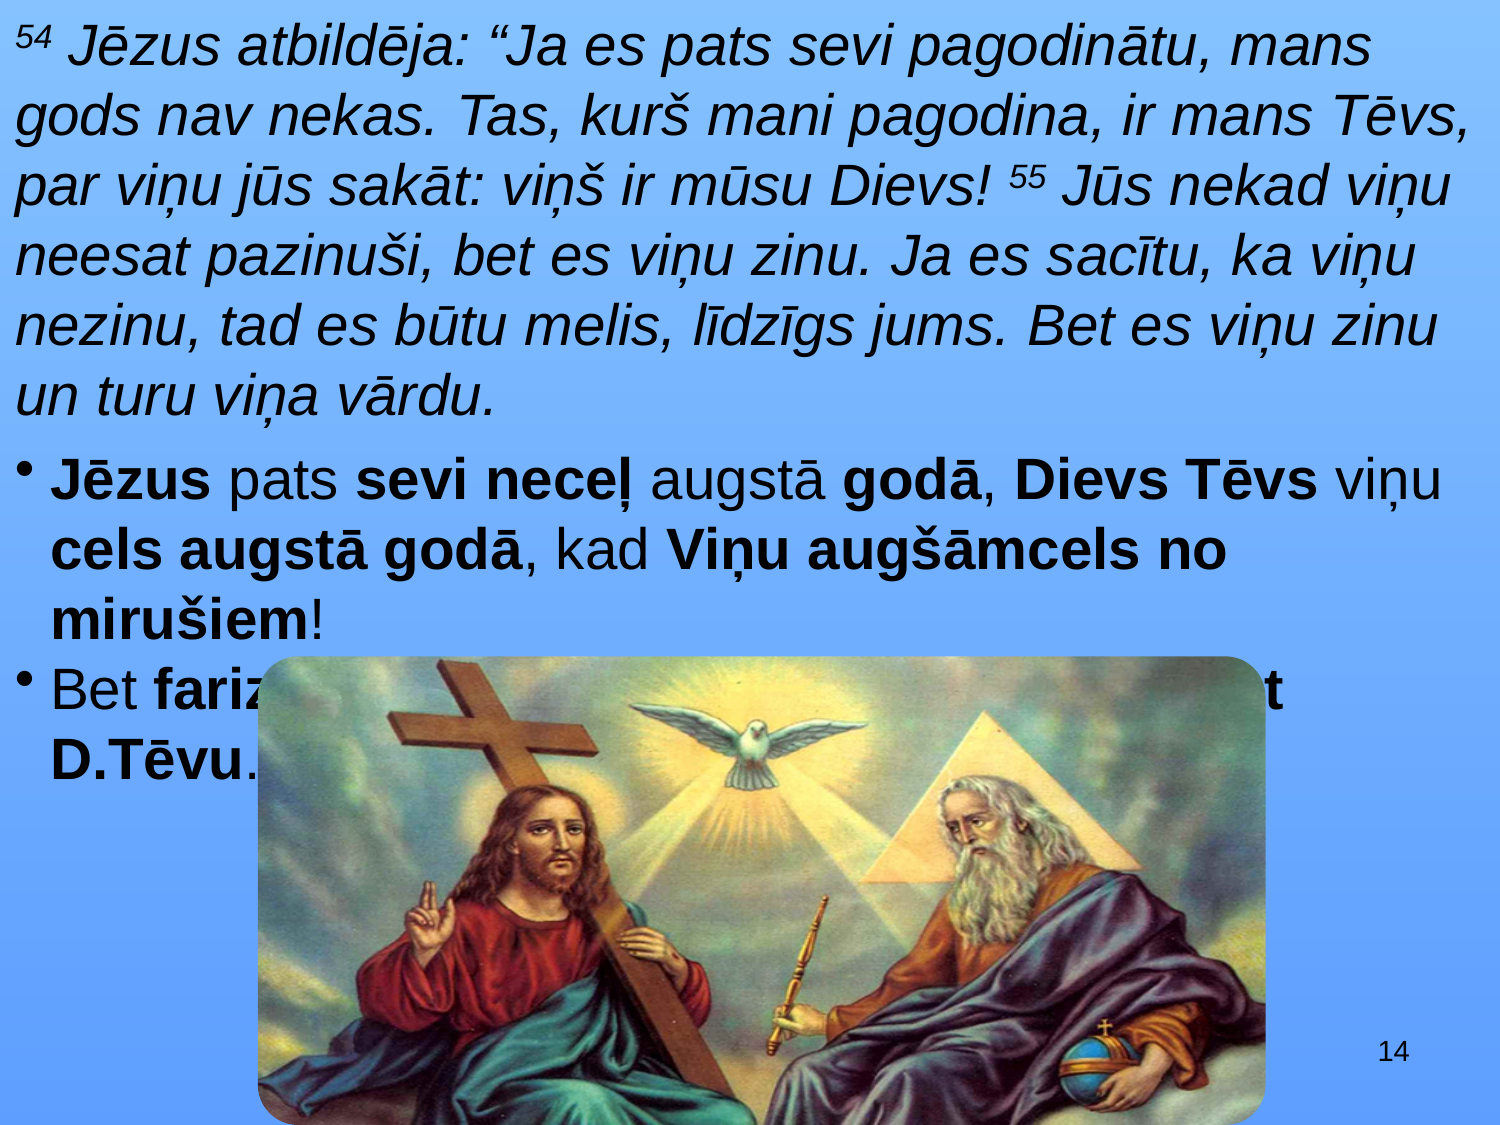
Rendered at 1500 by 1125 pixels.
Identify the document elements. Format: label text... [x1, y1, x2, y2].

slide_number 14 [1269, 1024, 1426, 1103]
text_box Jēzus pats sevi neceļ augstā godā, Dievs Tēvs viņu cels augstā godā, kad Viņu augšāmcels no mirušiem! Bet farizeji atteiksies ticēt Jēzum, jo nepazīst D.Tēvu. [0, 433, 1500, 799]
list 54 Jēzus atbildēja: “Ja es pats sevi pagodinātu, mans gods nav nekas. Tas, kurš mani pagodina, ir mans Tēvs, par viņu jūs sakāt: viņš ir mūsu Dievs! 55 Jūs nekad viņu neesat pazinuši, bet es viņu zinu. Ja es sacītu, ka viņu nezinu, tad es būtu melis, līdzīgs jums. Bet es viņu zinu un turu viņa vārdu. [0, 0, 1500, 178]
picture [257, 656, 1266, 1125]
